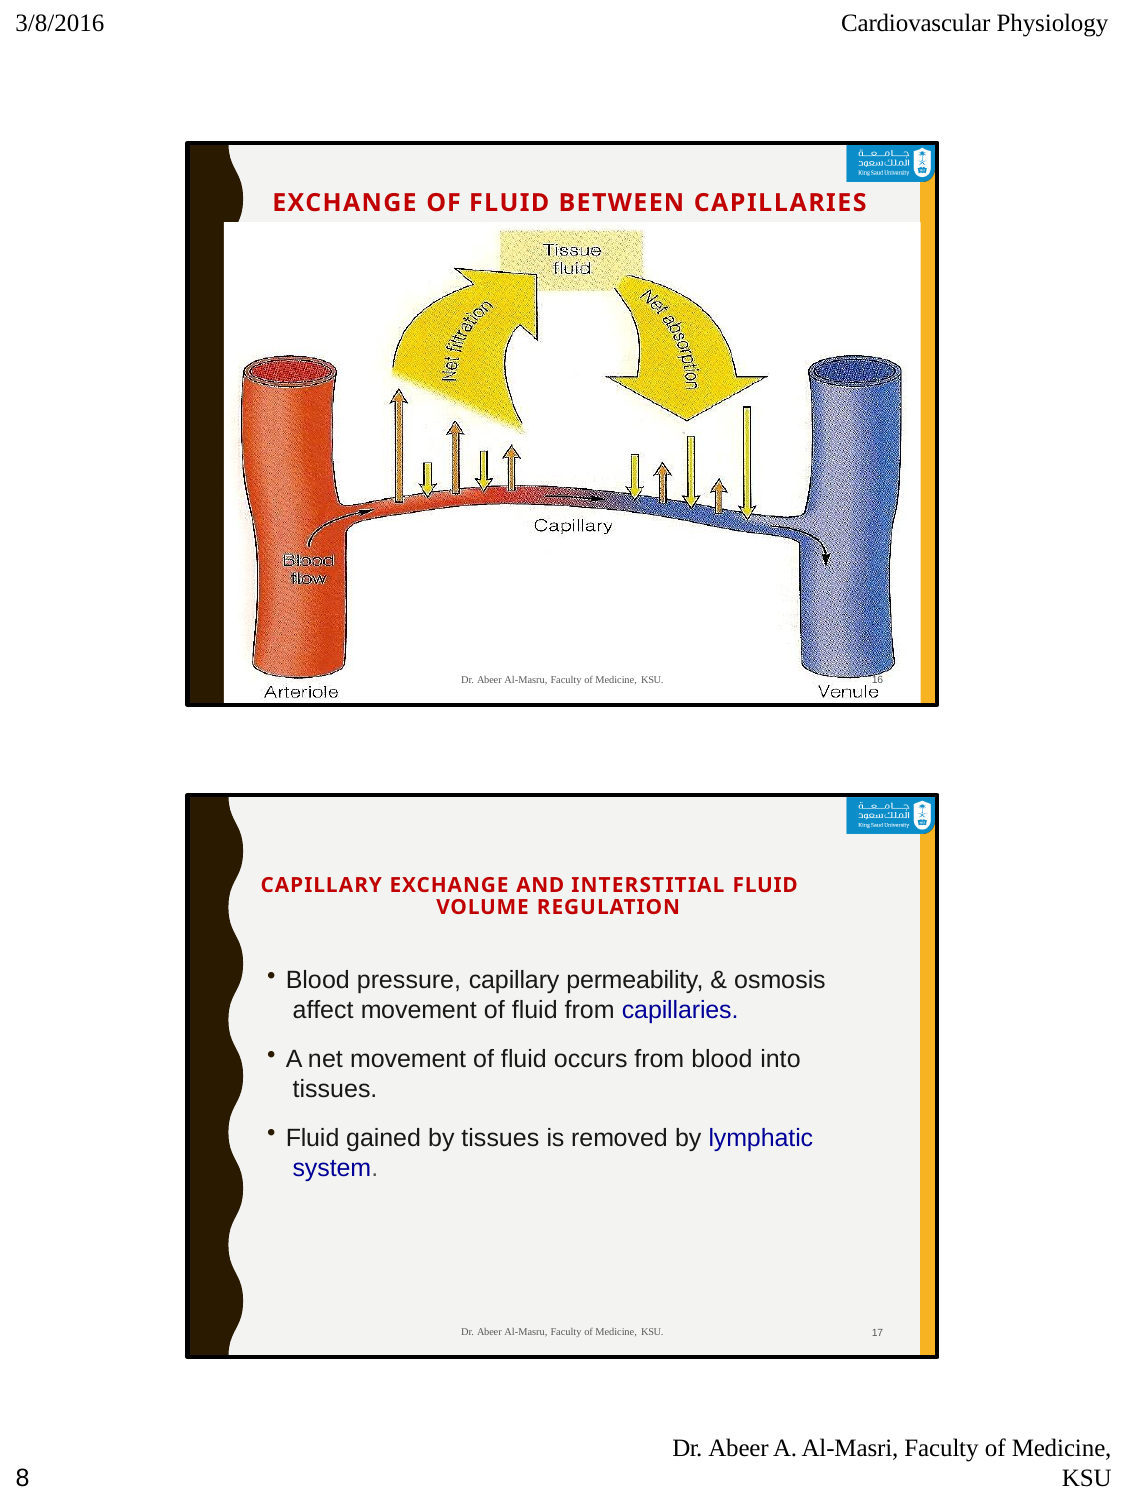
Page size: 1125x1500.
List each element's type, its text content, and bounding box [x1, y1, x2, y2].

text_box Cardiovascular Physiology [838, 6, 1114, 37]
text_box [187, 142, 938, 705]
slide_number 10 [11, 1464, 48, 1500]
footer Dr. Abeer A. Al-Masri, Faculty of Medicine, KSU [663, 1434, 1113, 1500]
text_box [187, 794, 938, 1358]
text_box 3/8/2016 [13, 6, 107, 37]
